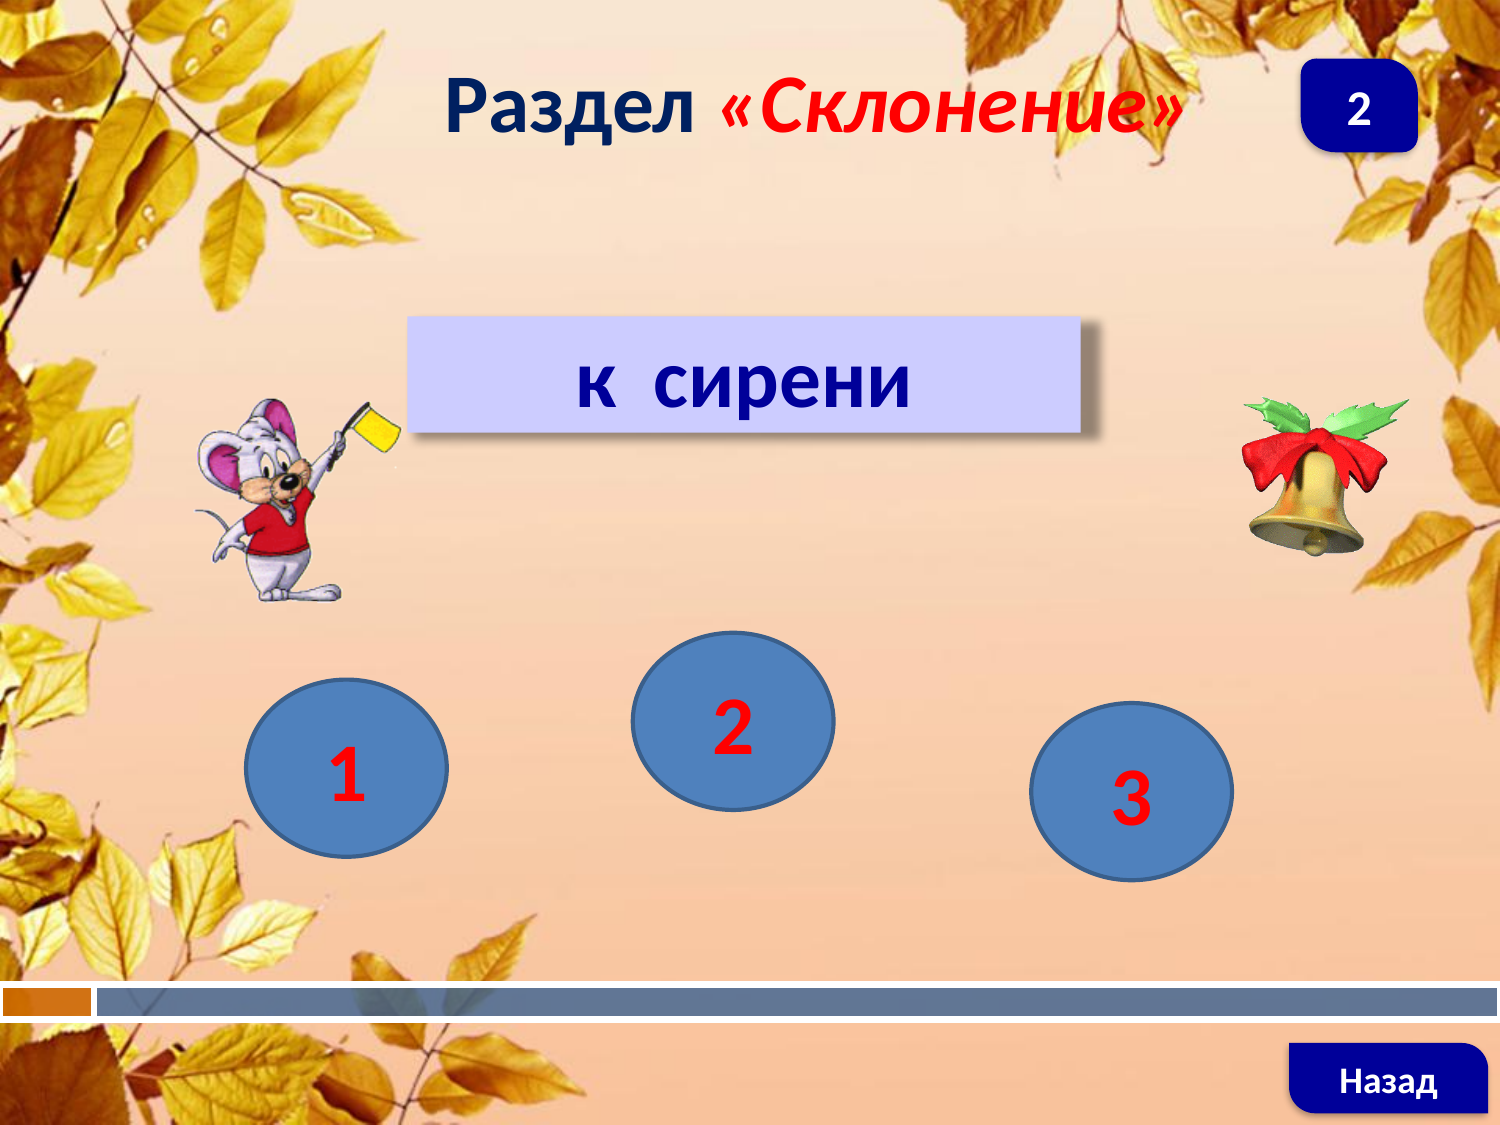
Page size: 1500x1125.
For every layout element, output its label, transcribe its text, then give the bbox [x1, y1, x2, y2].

list к сирени [407, 316, 1081, 433]
text_box Раздел «Склонение» [371, 46, 1266, 153]
text_box [0, 982, 92, 1022]
picture [0, 0, 1500, 982]
text_box 1 [243, 677, 449, 859]
text_box 2 [1300, 58, 1418, 153]
text_box 3 [1029, 700, 1235, 883]
text_box 2 [630, 630, 836, 813]
picture [0, 1022, 1500, 1125]
text_box [92, 982, 1500, 1022]
text_box Назад [1289, 1042, 1489, 1114]
